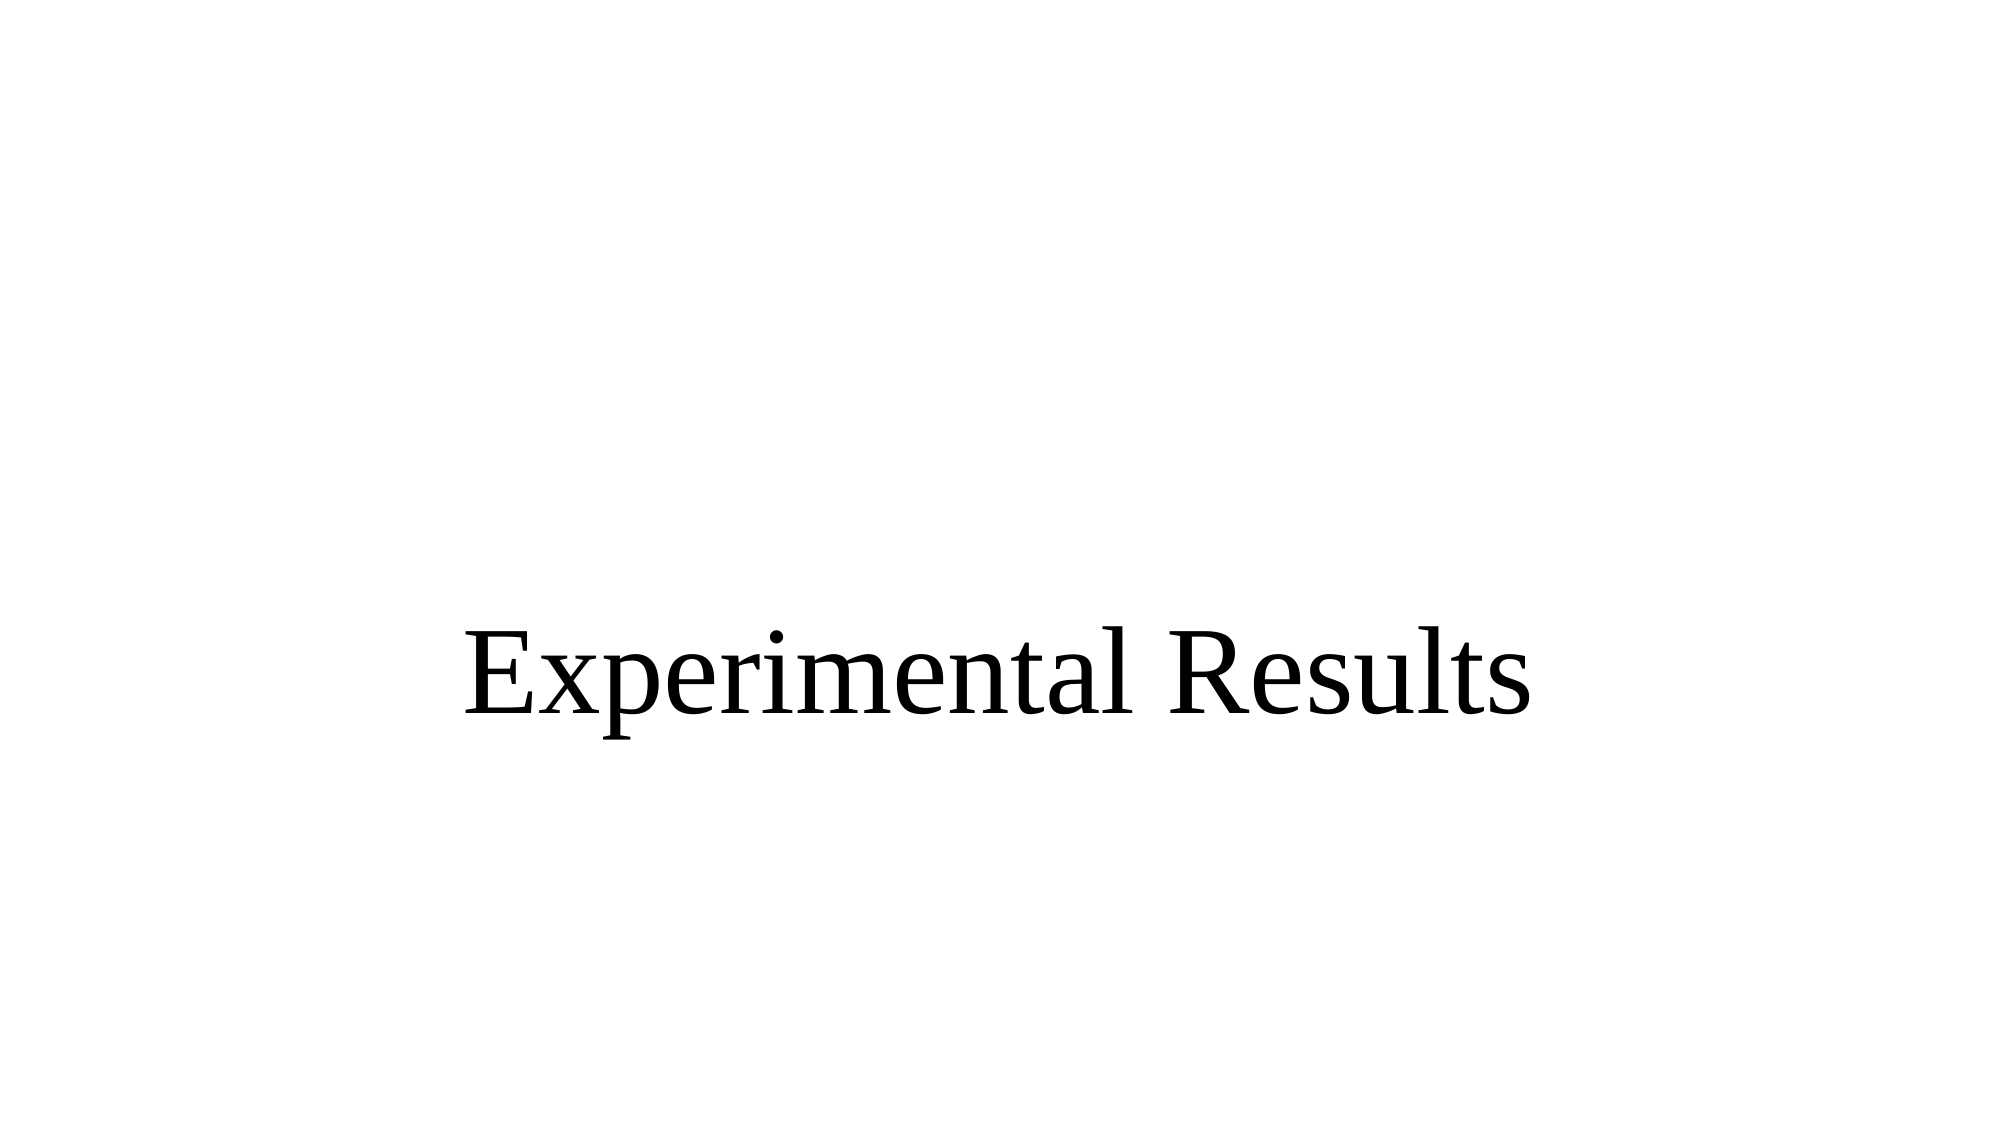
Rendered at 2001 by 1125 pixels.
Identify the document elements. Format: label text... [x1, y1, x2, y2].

title Experimental Results [136, 280, 1862, 749]
